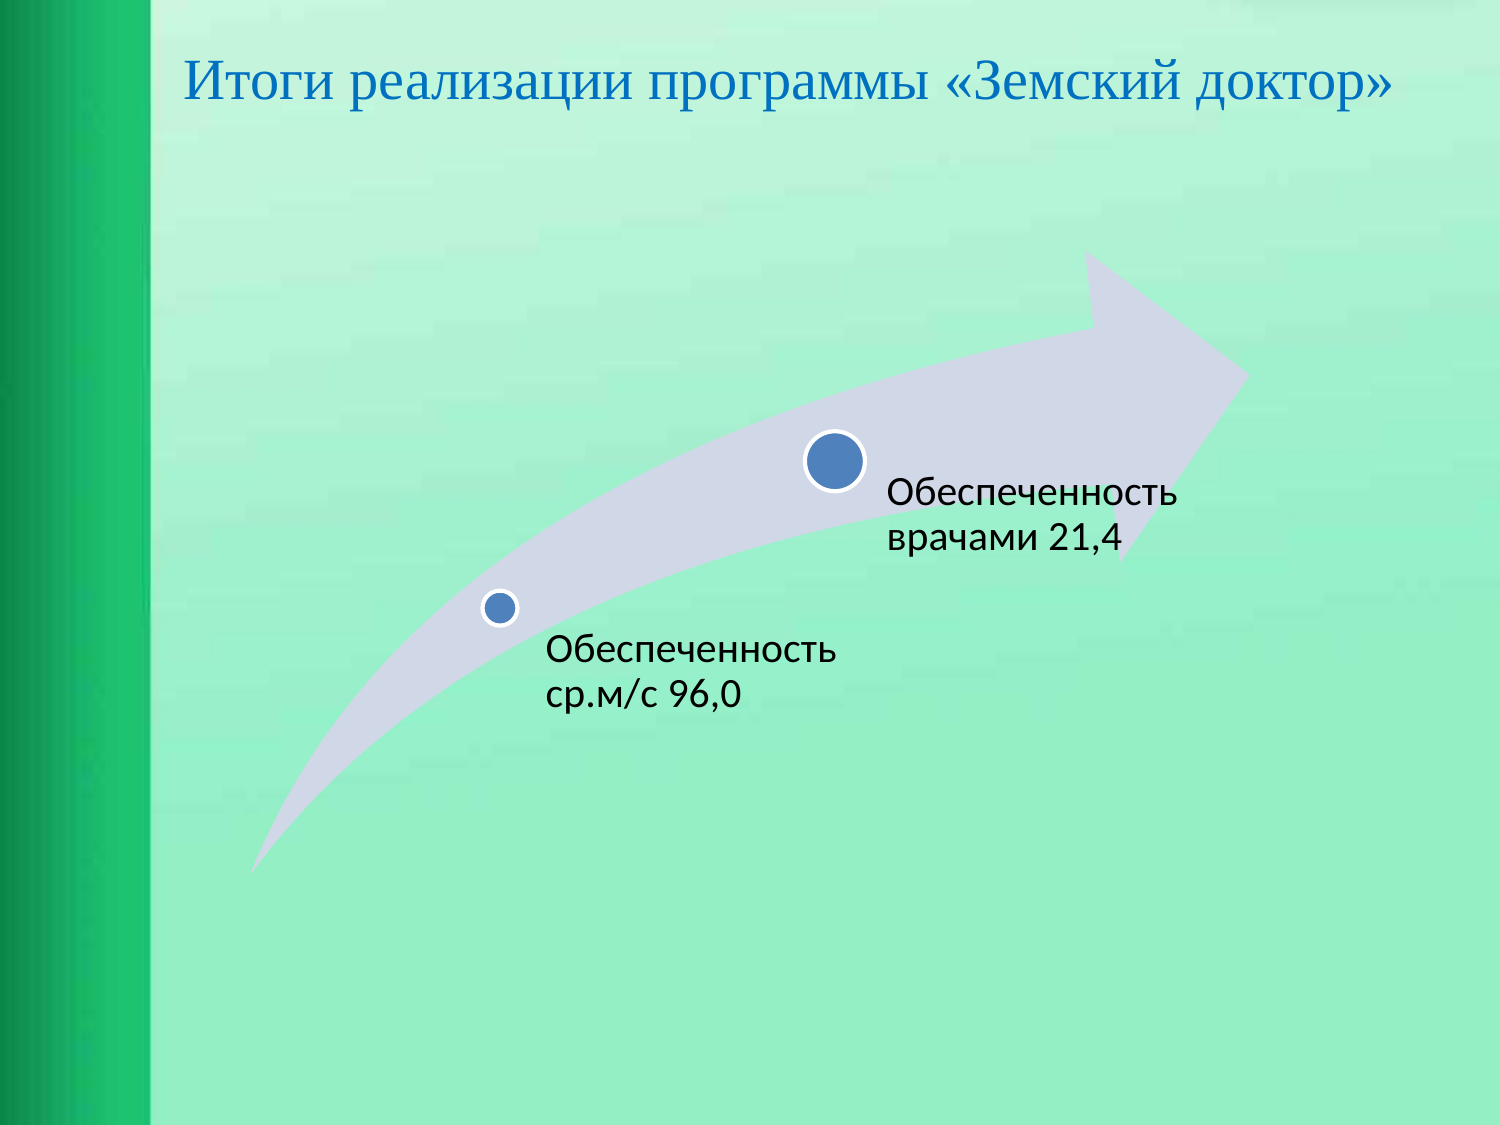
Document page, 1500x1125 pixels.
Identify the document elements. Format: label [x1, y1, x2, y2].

text_box [249, 228, 1251, 897]
picture [0, 0, 1500, 1125]
